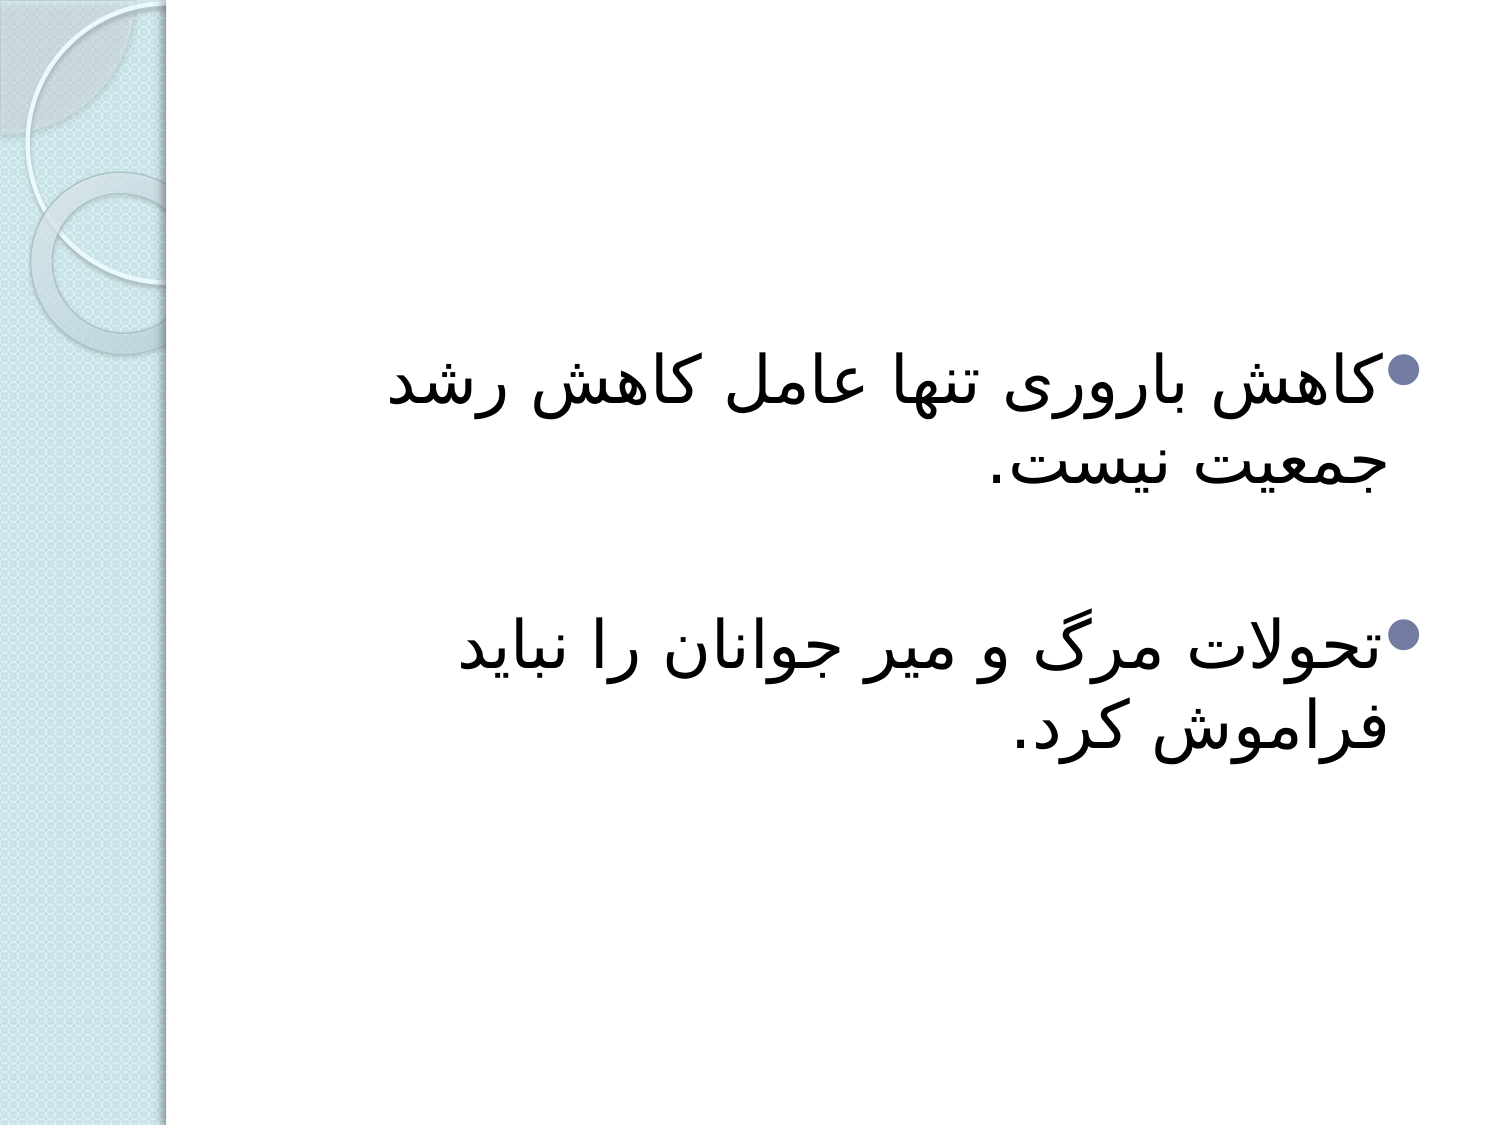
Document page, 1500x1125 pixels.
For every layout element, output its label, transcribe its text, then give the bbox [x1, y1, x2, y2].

list کاهش باروری تنها عامل کاهش رشد جمعیت نیست. تحولات مرگ و میر جوانان را نباید فراموش کرد. [235, 237, 1466, 1025]
